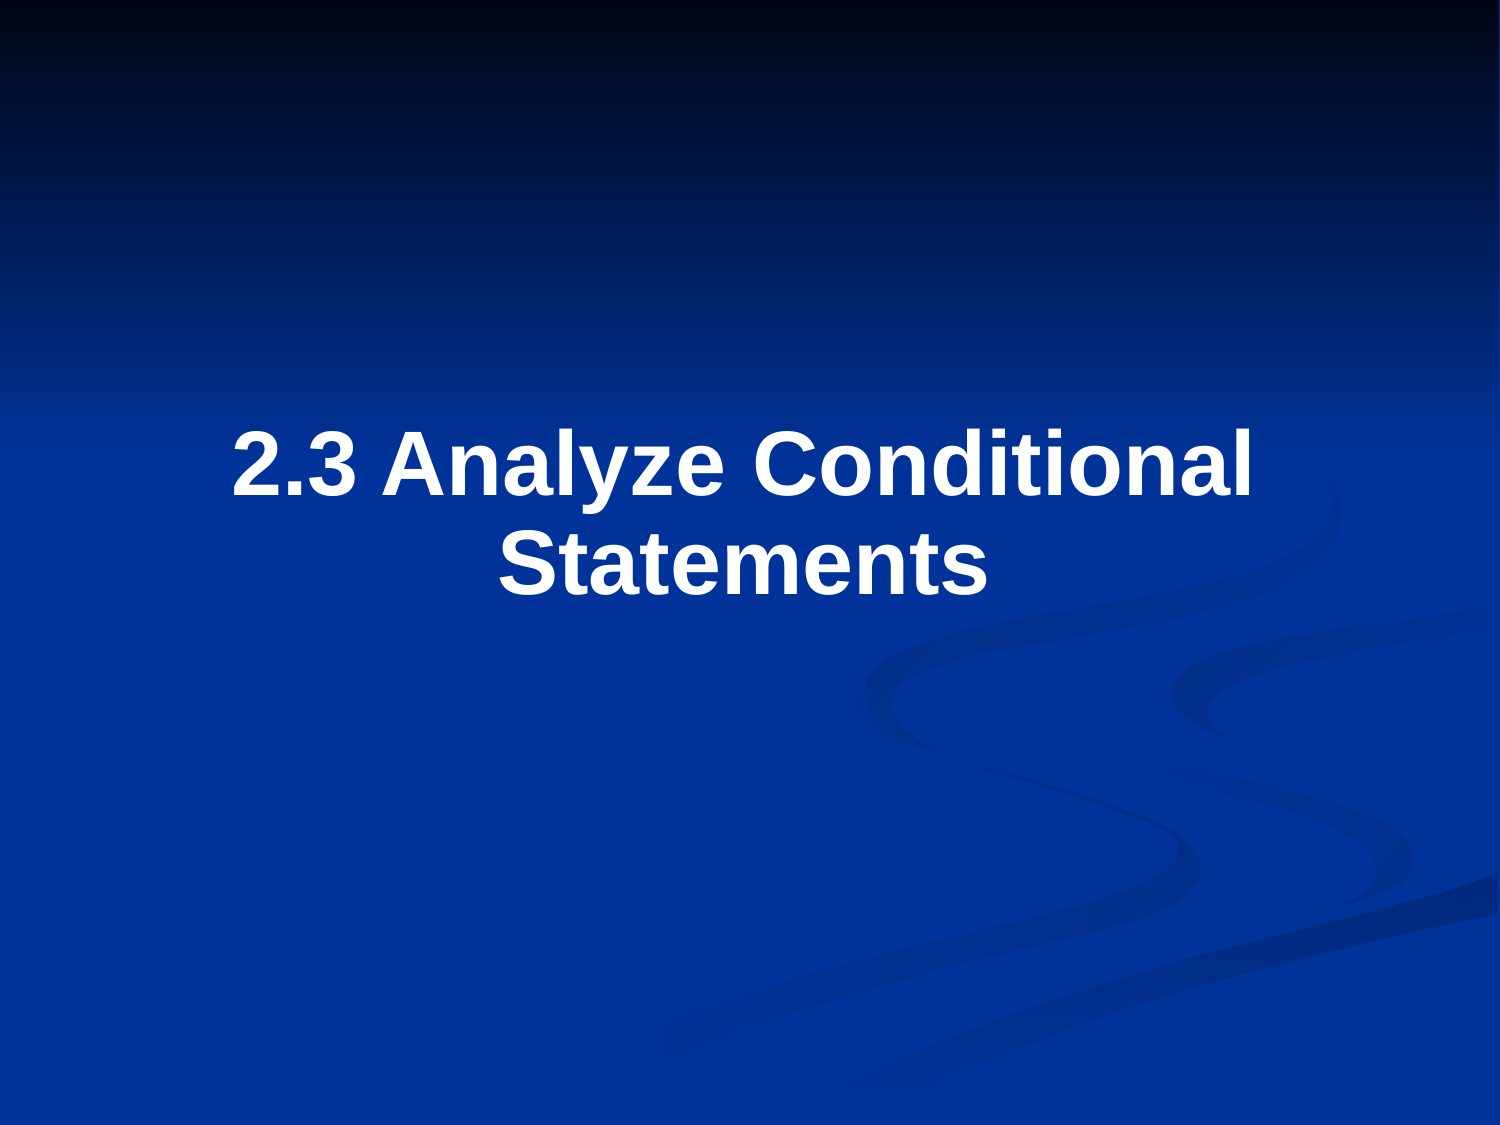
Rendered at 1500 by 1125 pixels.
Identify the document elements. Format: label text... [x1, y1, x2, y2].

text_box 2.3 Analyze Conditional Statements [71, 409, 1417, 622]
